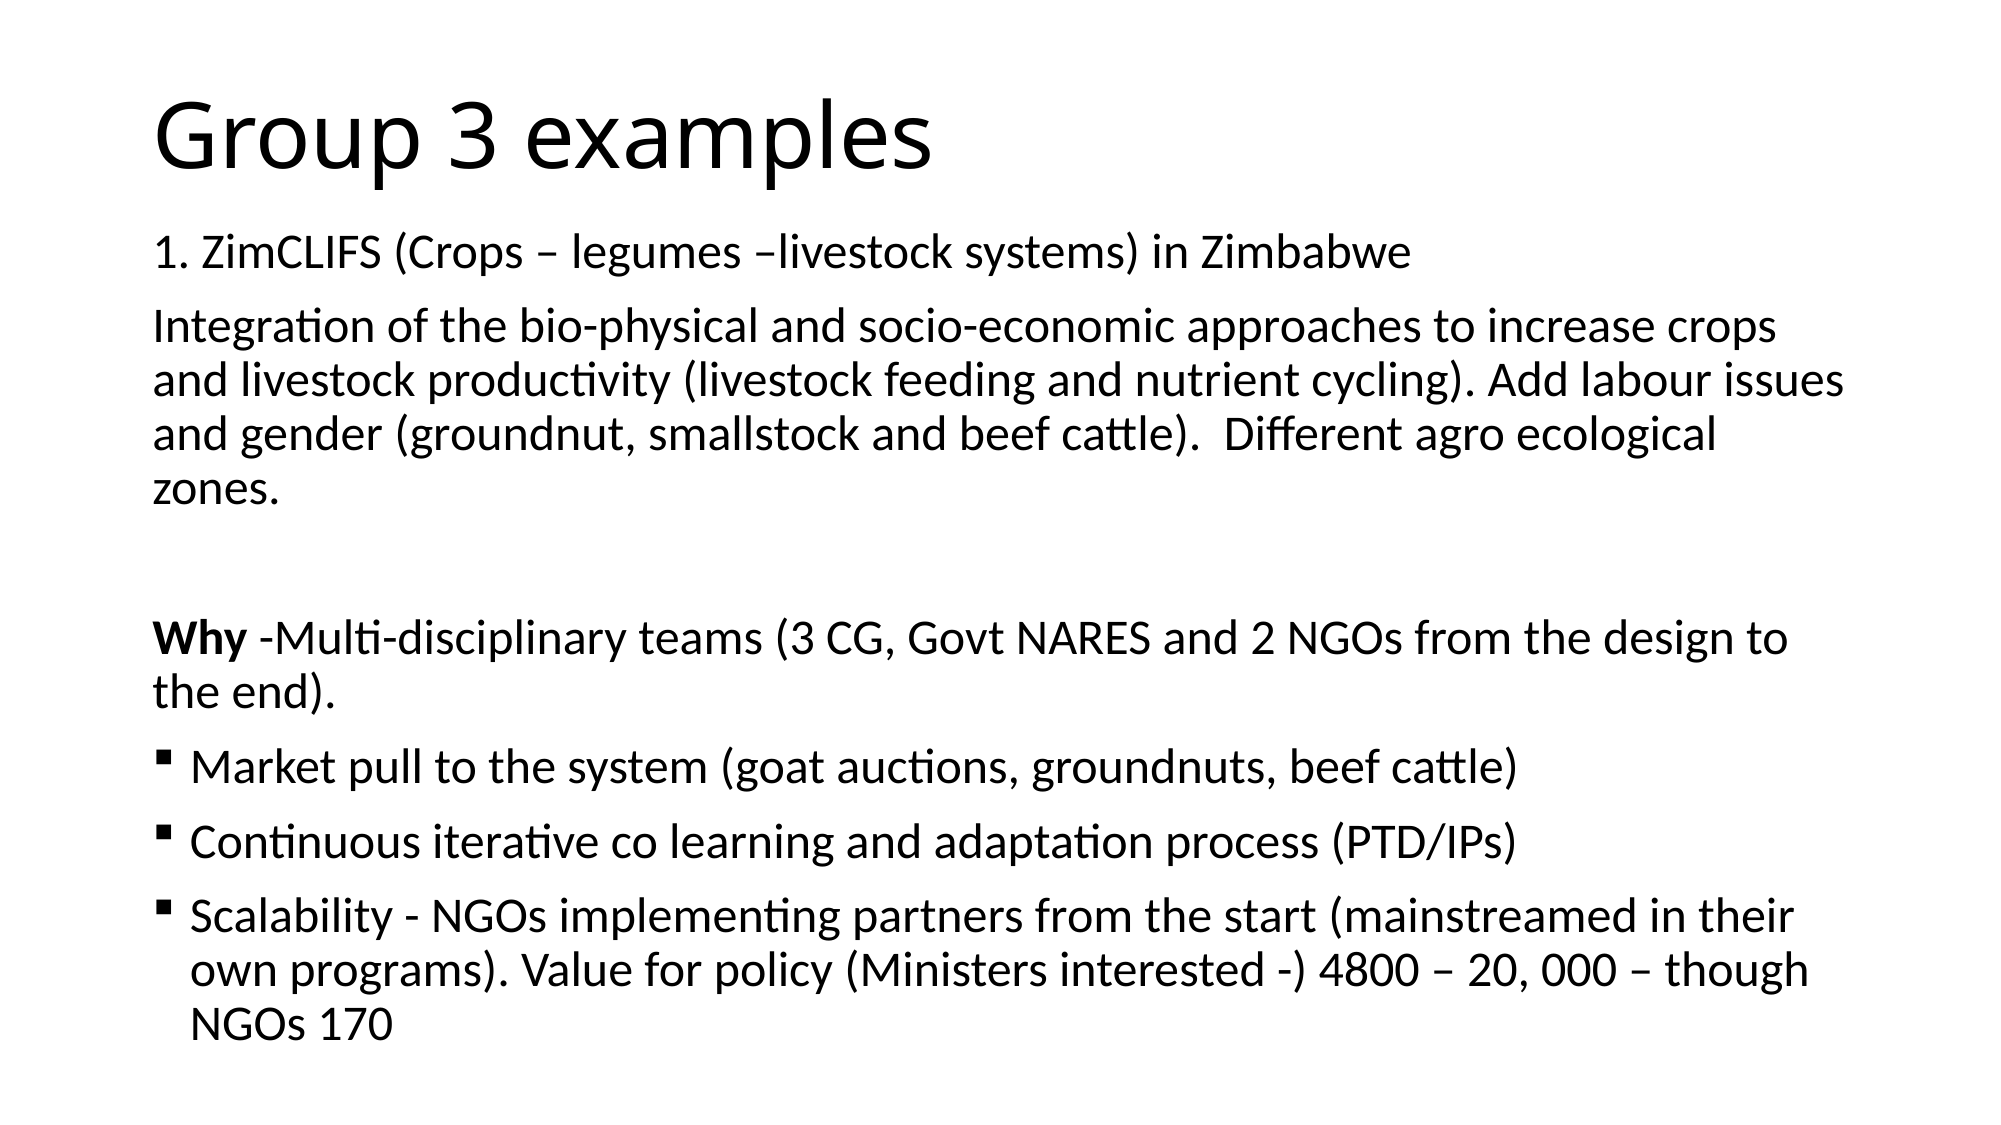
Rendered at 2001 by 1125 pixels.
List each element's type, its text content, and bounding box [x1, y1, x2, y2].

list 1. ZimCLIFS (Crops – legumes –livestock systems) in Zimbabwe Integration of the bio-physical and socio-economic approaches to increase crops and livestock productivity (livestock feeding and nutrient cycling). Add labour issues and gender (groundnut, smallstock and beef cattle). Different agro ecological zones. Why -Multi-disciplinary teams (3 CG, Govt NARES and 2 NGOs from the design to the end). Market pull to the system (goat auctions, groundnuts, beef cattle) Continuous iterative co learning and adaptation process (PTD/IPs) Scalability - NGOs implementing partners from the start (mainstreamed in their own programs). Value for policy (Ministers interested -) 4800 – 20, 000 – though NGOs 170 [137, 217, 1863, 1103]
title Group 3 examples [137, 59, 1863, 217]
